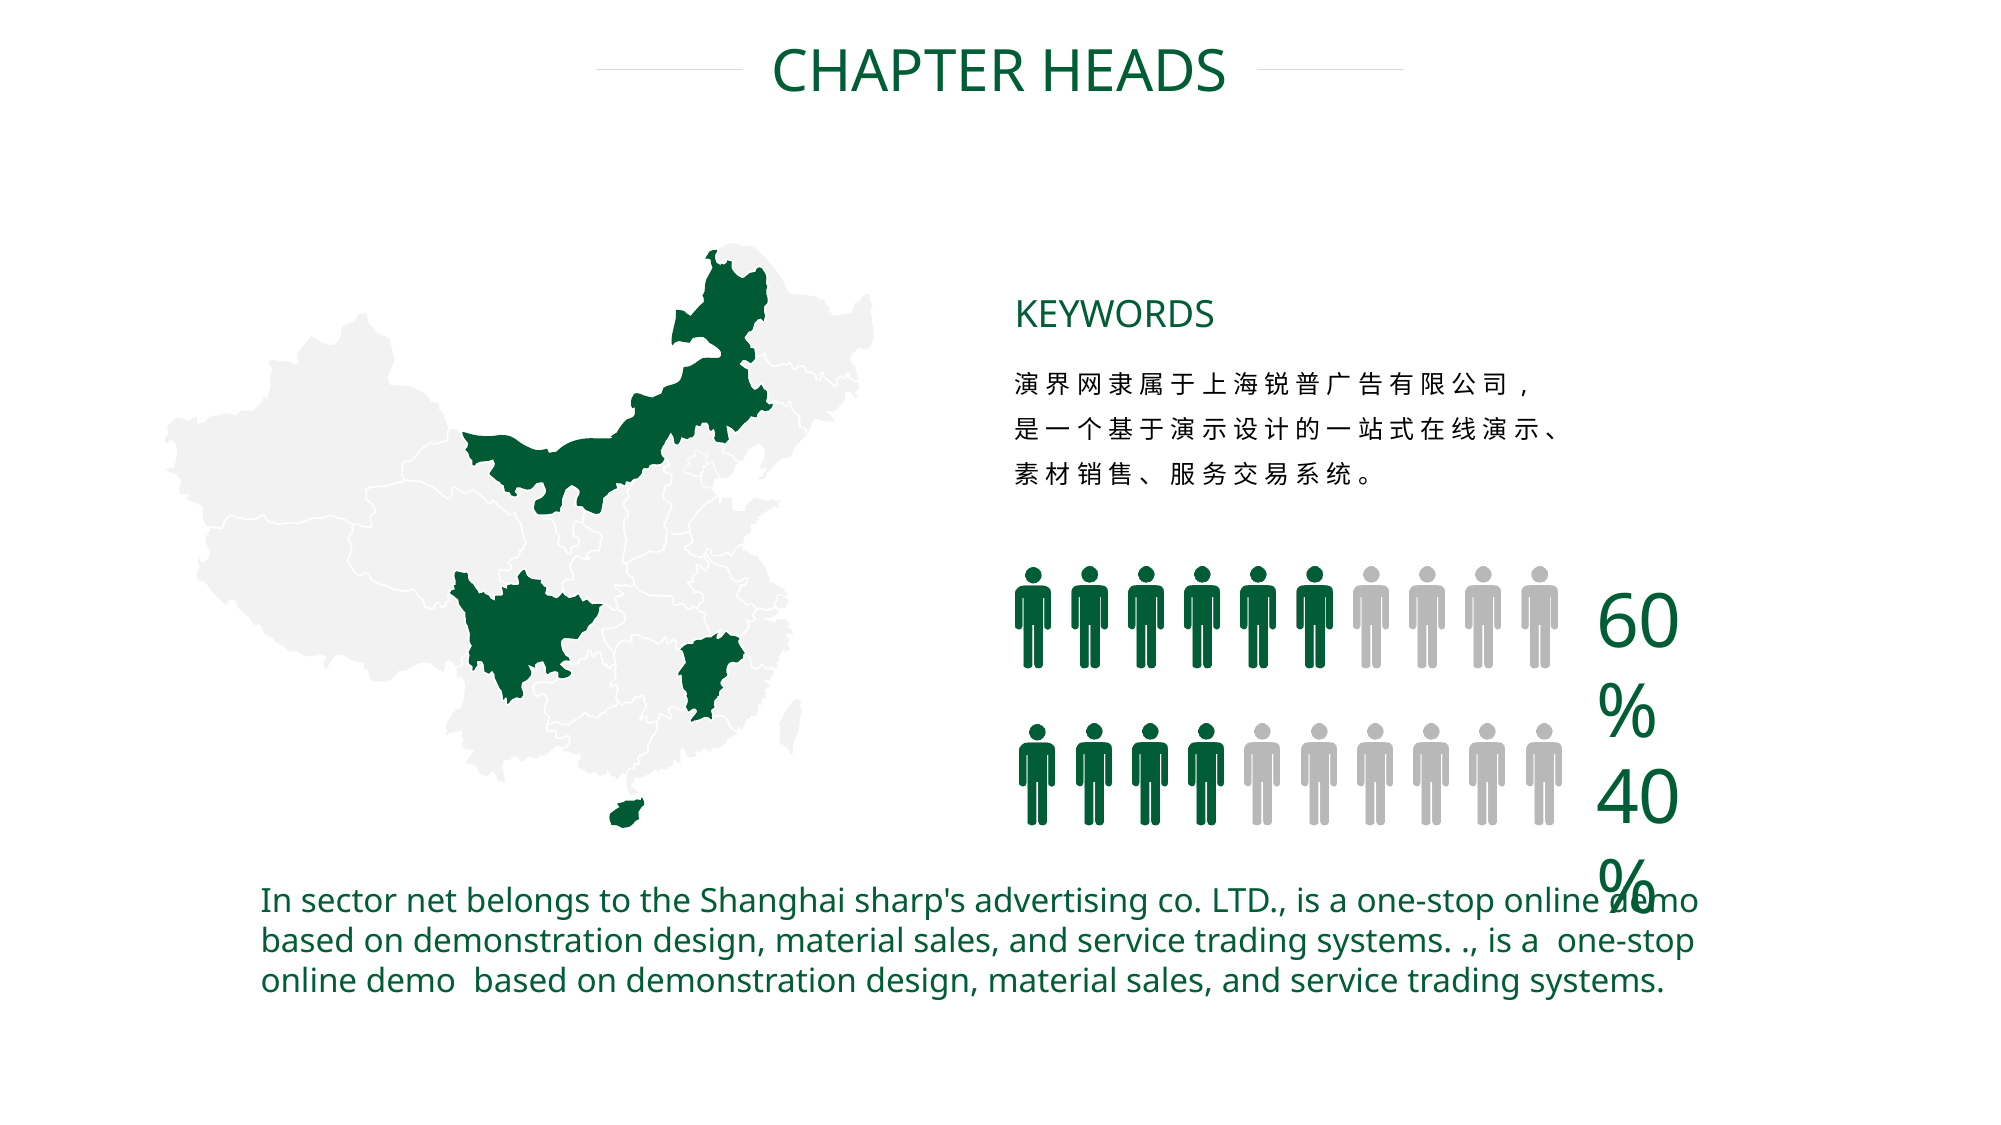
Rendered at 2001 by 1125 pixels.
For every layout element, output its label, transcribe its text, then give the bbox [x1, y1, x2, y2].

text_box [1010, 714, 1571, 831]
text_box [1006, 557, 1567, 674]
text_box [595, 26, 1405, 112]
text_box 60% [1581, 565, 1757, 740]
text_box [999, 283, 1582, 498]
text_box In sector net belongs to the Shanghai sharp's advertising co. LTD., is a one-stop online demo based on demonstration design, material sales, and service trading systems. ., is a one-stop online demo based on demonstration design, material sales, and service trading systems. [245, 871, 1755, 1007]
picture [165, 243, 874, 829]
text_box 40% [1581, 740, 1757, 936]
